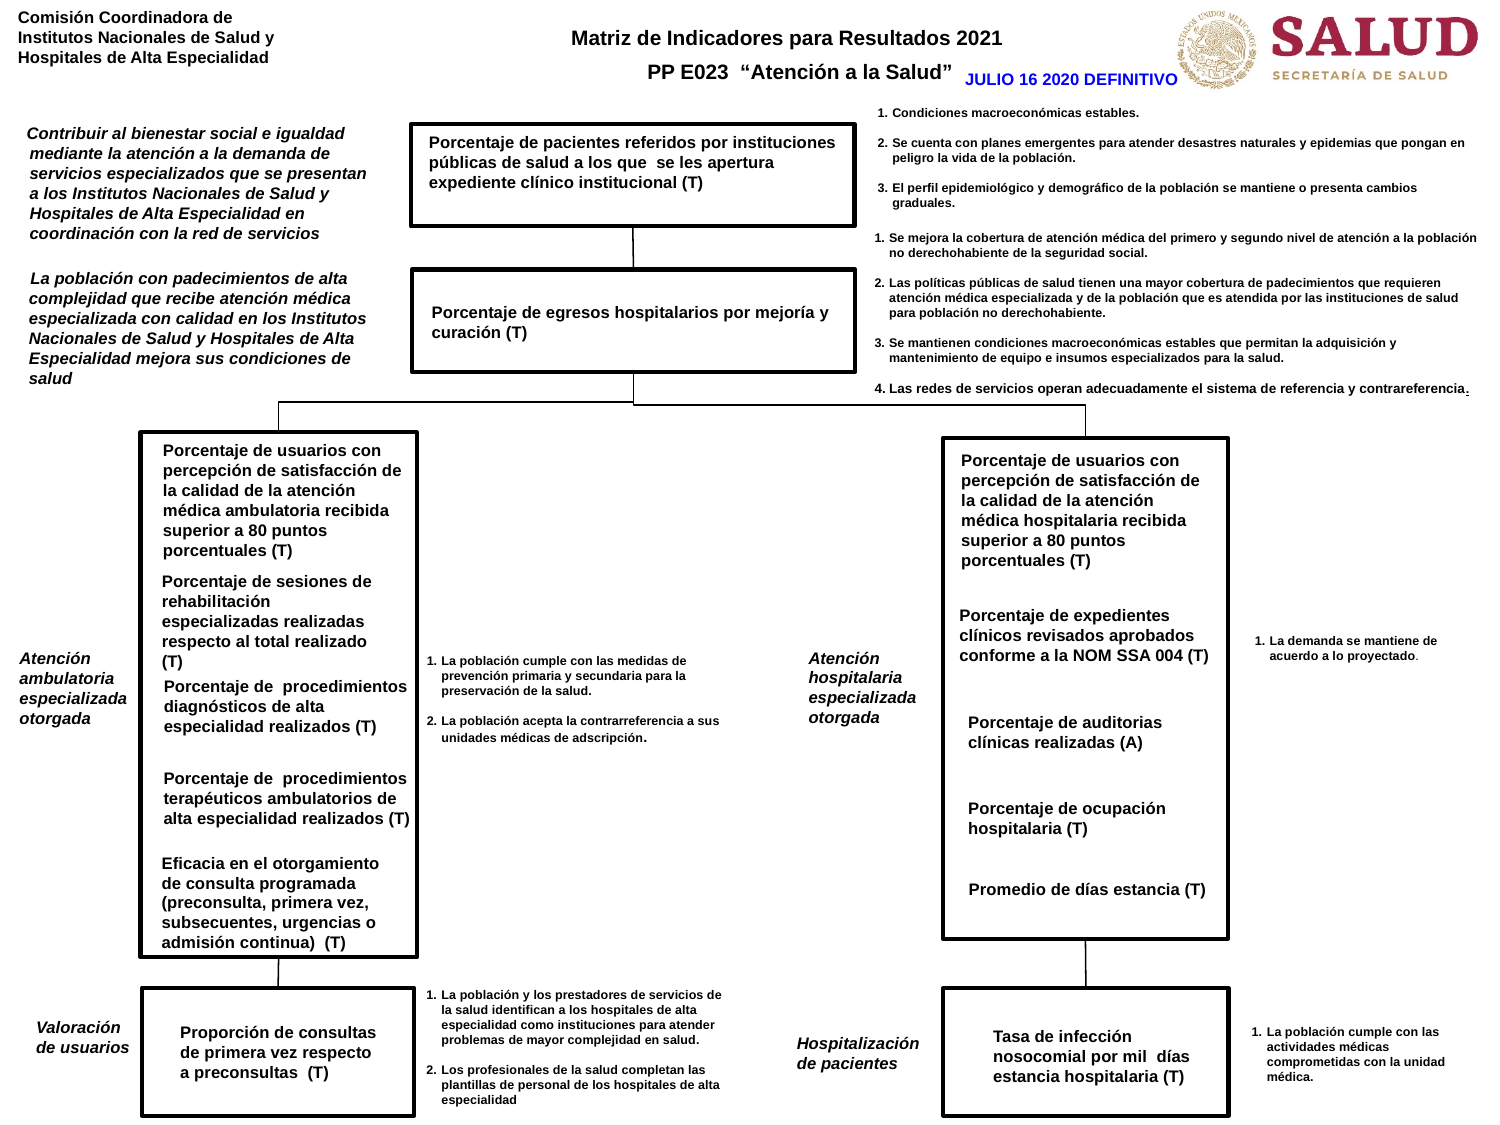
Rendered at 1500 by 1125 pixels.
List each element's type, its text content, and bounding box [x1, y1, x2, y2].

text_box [21, 956, 415, 1116]
text_box Se mejora la cobertura de atención médica del primero y segundo nivel de atención a la población no derechohabiente de la seguridad social. Las políticas públicas de salud tienen una mayor cobertura de padecimientos que requieren atención médica especializada y de la población que es atendida por las instituciones de salud para población no derechohabiente. Se mantienen condiciones macroeconómicas estables que permitan la adquisición y mantenimiento de equipo e insumos especializados para la salud. Las redes de servicios operan adecuadamente el sistema de referencia y contrareferencia. [897, 218, 1497, 409]
text_box Matriz de Indicadores para Resultados 2021 [395, 17, 1167, 58]
text_box Tasa de infección nosocomial por mil días estancia hospitalaria (T) [978, 1018, 1231, 1094]
text_box Comisión Coordinadora de Institutos Nacionales de Salud y Hospitales de Alta Especialidad [3, 0, 325, 95]
picture [1172, 5, 1484, 94]
text_box Atención ambulatoria especializada otorgada [4, 640, 135, 735]
text_box La población cumple con las actividades médicas comprometidas con la unidad médica. [1235, 961, 1490, 1125]
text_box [425, 224, 487, 580]
text_box Hospitalización de pacientes [780, 1016, 939, 1090]
text_box Contribuir al bienestar social e igualdad mediante la atención a la demanda de servicios especializados que se presentan a los Institutos Nacionales de Salud y Hospitales de Alta Especialidad en coordinación con la red de servicios [0, 119, 395, 242]
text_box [140, 432, 1229, 962]
text_box [941, 986, 1231, 1118]
text_box La población con padecimientos de alta complejidad que recibe atención médica especializada con calidad en los Institutos Nacionales de Salud y Hospitales de Alta Especialidad mejora sus condiciones de salud [0, 268, 416, 385]
text_box [410, 267, 420, 374]
text_box PP E023 “Atención a la Salud” [325, 51, 1167, 92]
text_box Condiciones macroeconómicas estables. Se cuenta con planes emergentes para atender desastres naturales y epidemias que pongan en peligro la vida de la población. El perfil epidemiológico y demográfico de la población se mantiene o presenta cambios graduales. [861, 117, 1490, 213]
text_box La demanda se mantiene de acuerdo a lo proyectado. [1238, 490, 1496, 790]
text_box JULIO 16 2020 DEFINITIVO [915, 61, 1168, 96]
text_box [409, 122, 857, 228]
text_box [826, 178, 893, 631]
text_box La población y los prestadores de servicios de la salud identifican a los hospitales de alta especialidad como instituciones para atender problemas de mayor complejidad en salud. Los profesionales de la salud completan las plantillas de personal de los hospitales de alta especialidad [410, 972, 742, 1125]
text_box [491, 267, 821, 374]
text_box Porcentaje de pacientes referidos por instituciones públicas de salud a los que se les apertura expediente clínico institucional (T) [414, 104, 870, 177]
